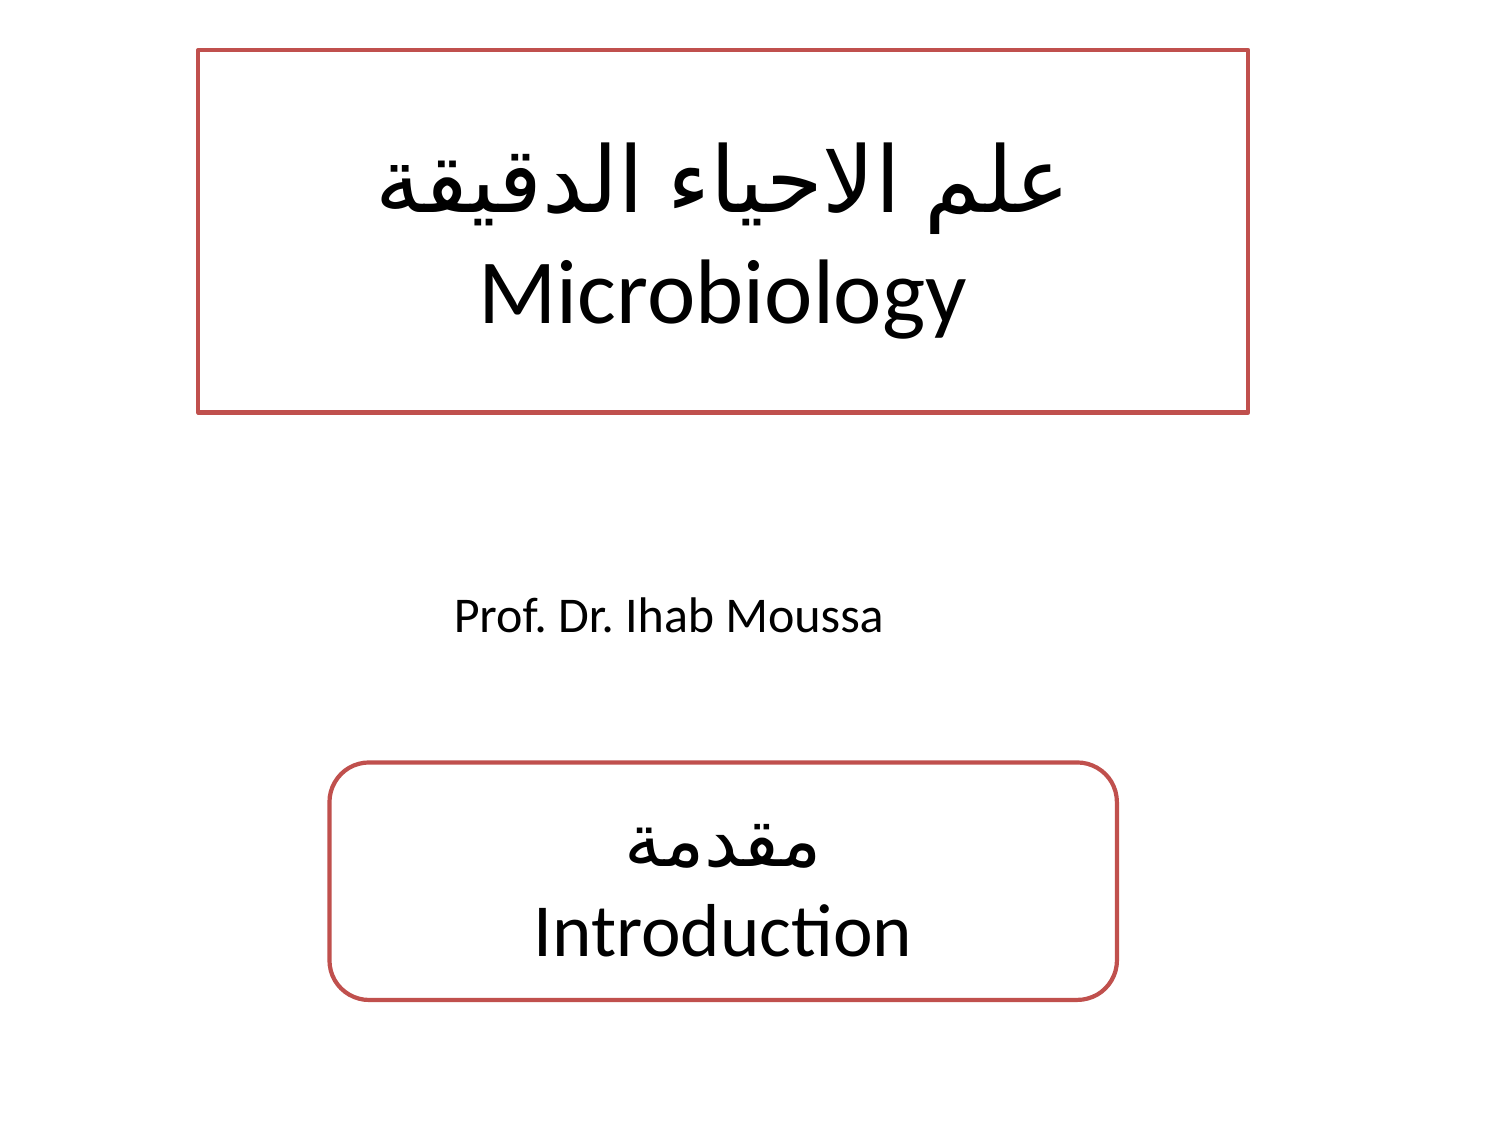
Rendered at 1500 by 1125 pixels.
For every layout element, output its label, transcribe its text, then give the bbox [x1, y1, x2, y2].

text_box Prof. Dr. Ihab Moussa [435, 510, 902, 715]
subtitle علم الاحياء الدقيقة Microbiology [196, 48, 1250, 415]
text_box مقدمة Introduction [327, 760, 1120, 1003]
